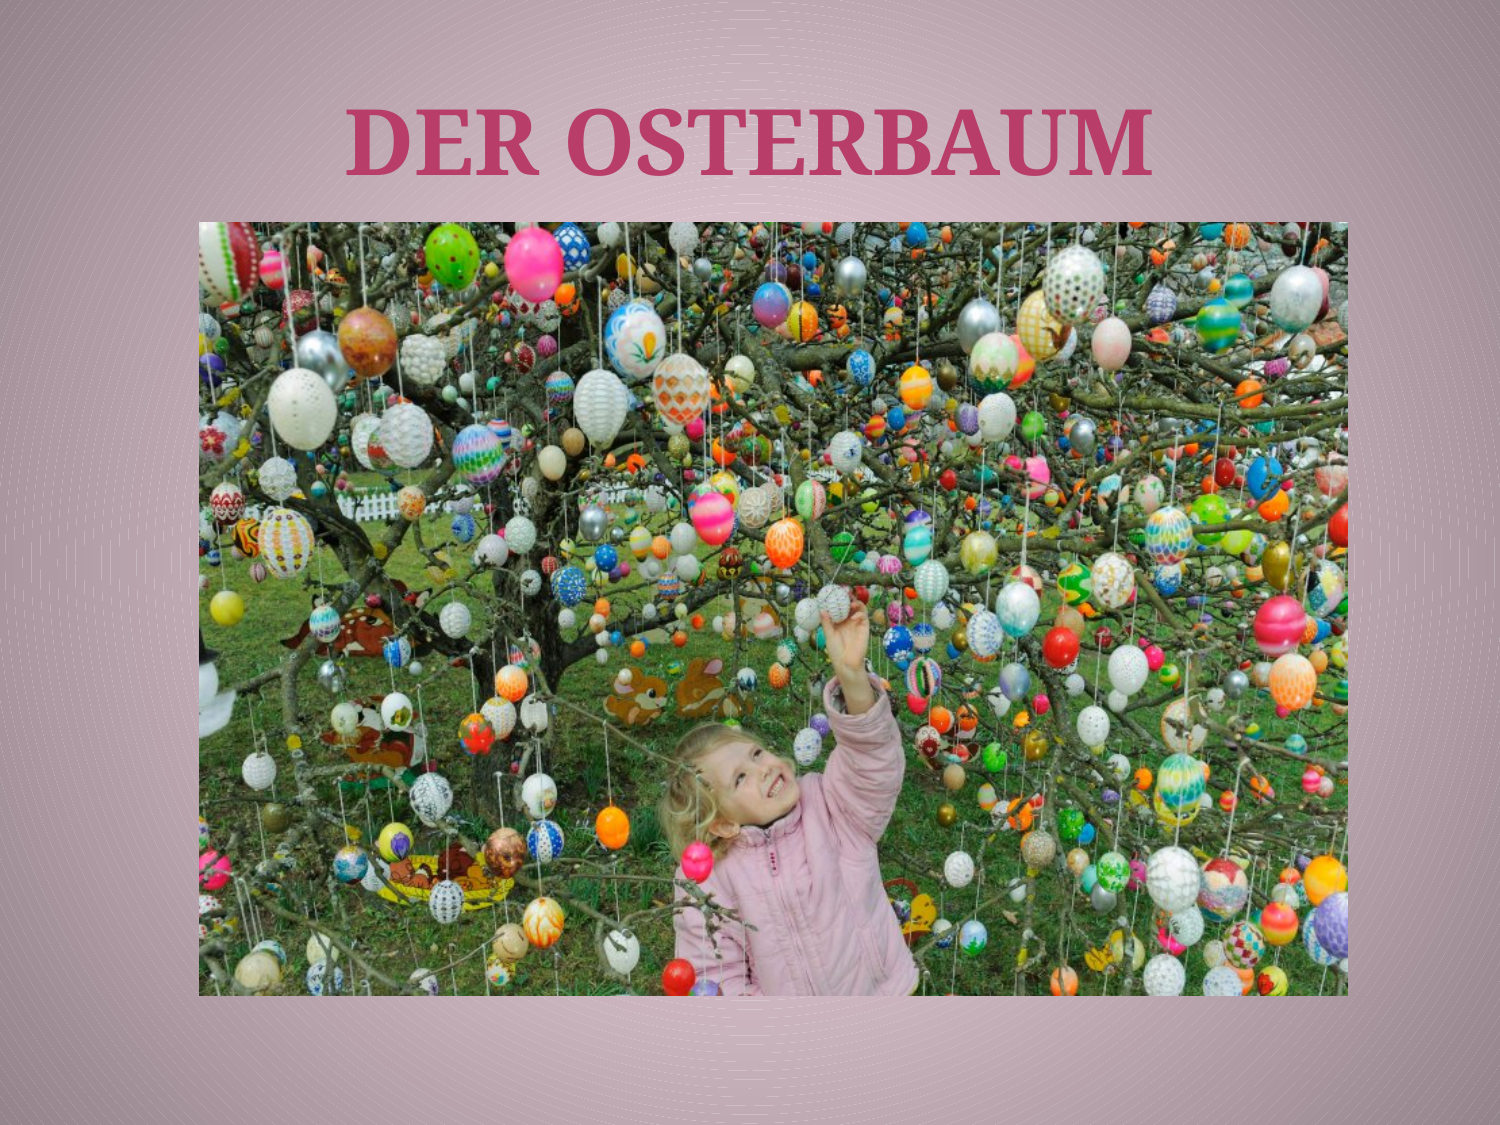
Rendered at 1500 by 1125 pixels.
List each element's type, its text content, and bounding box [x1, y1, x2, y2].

picture [198, 222, 1348, 997]
title Der Osterbaum [75, 45, 1425, 233]
